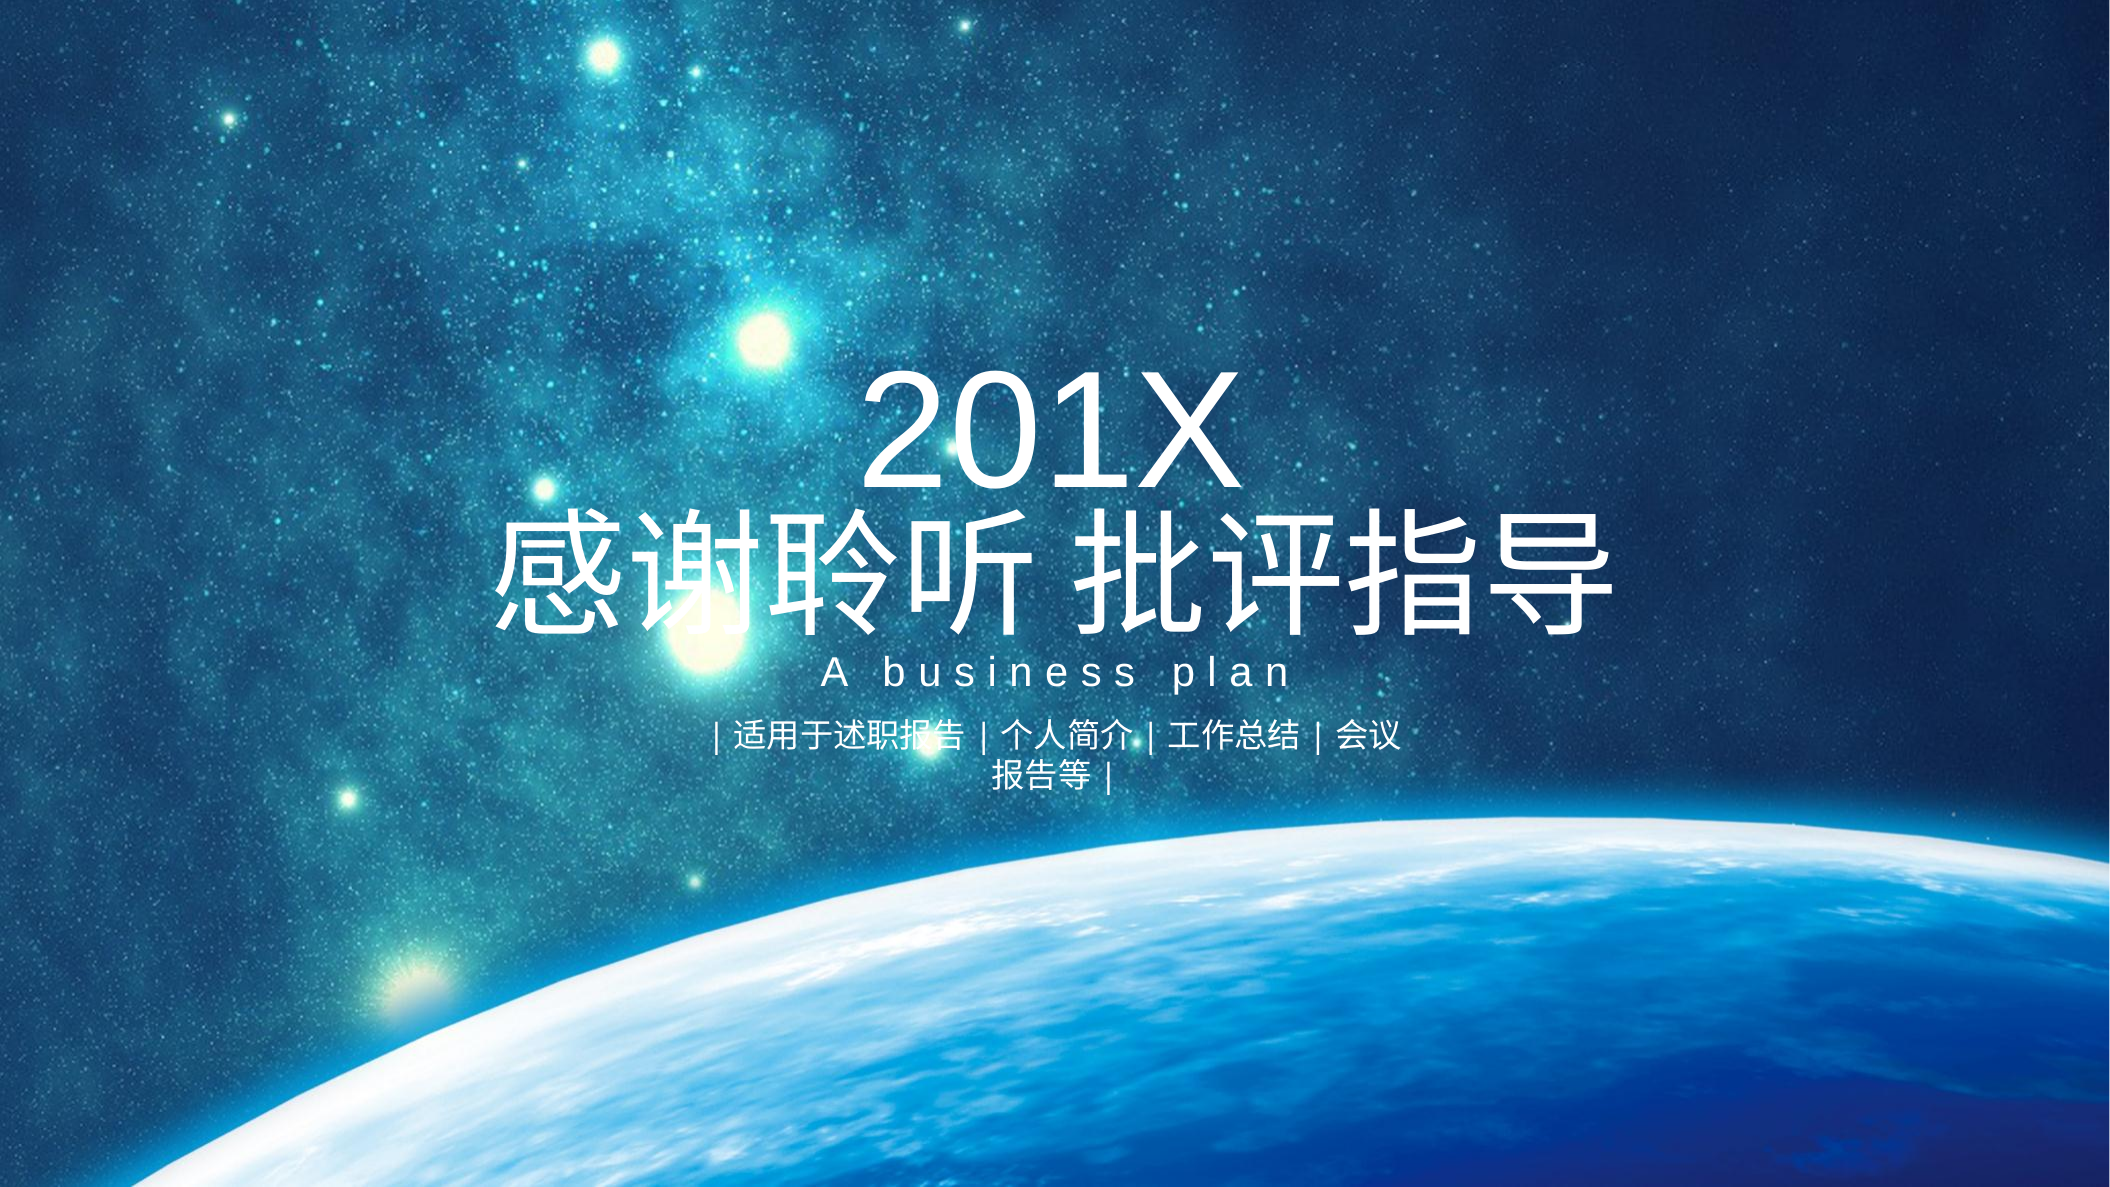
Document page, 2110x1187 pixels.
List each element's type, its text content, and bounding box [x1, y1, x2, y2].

text_box 201X [842, 313, 1268, 529]
text_box [0, 0, 2110, 1187]
text_box |适用于述职报告|个人简介|工作总结|会议报告等| [679, 706, 1430, 802]
text_box A business plan [723, 637, 1387, 703]
text_box 感谢聆听 批评指导 [408, 480, 1702, 660]
